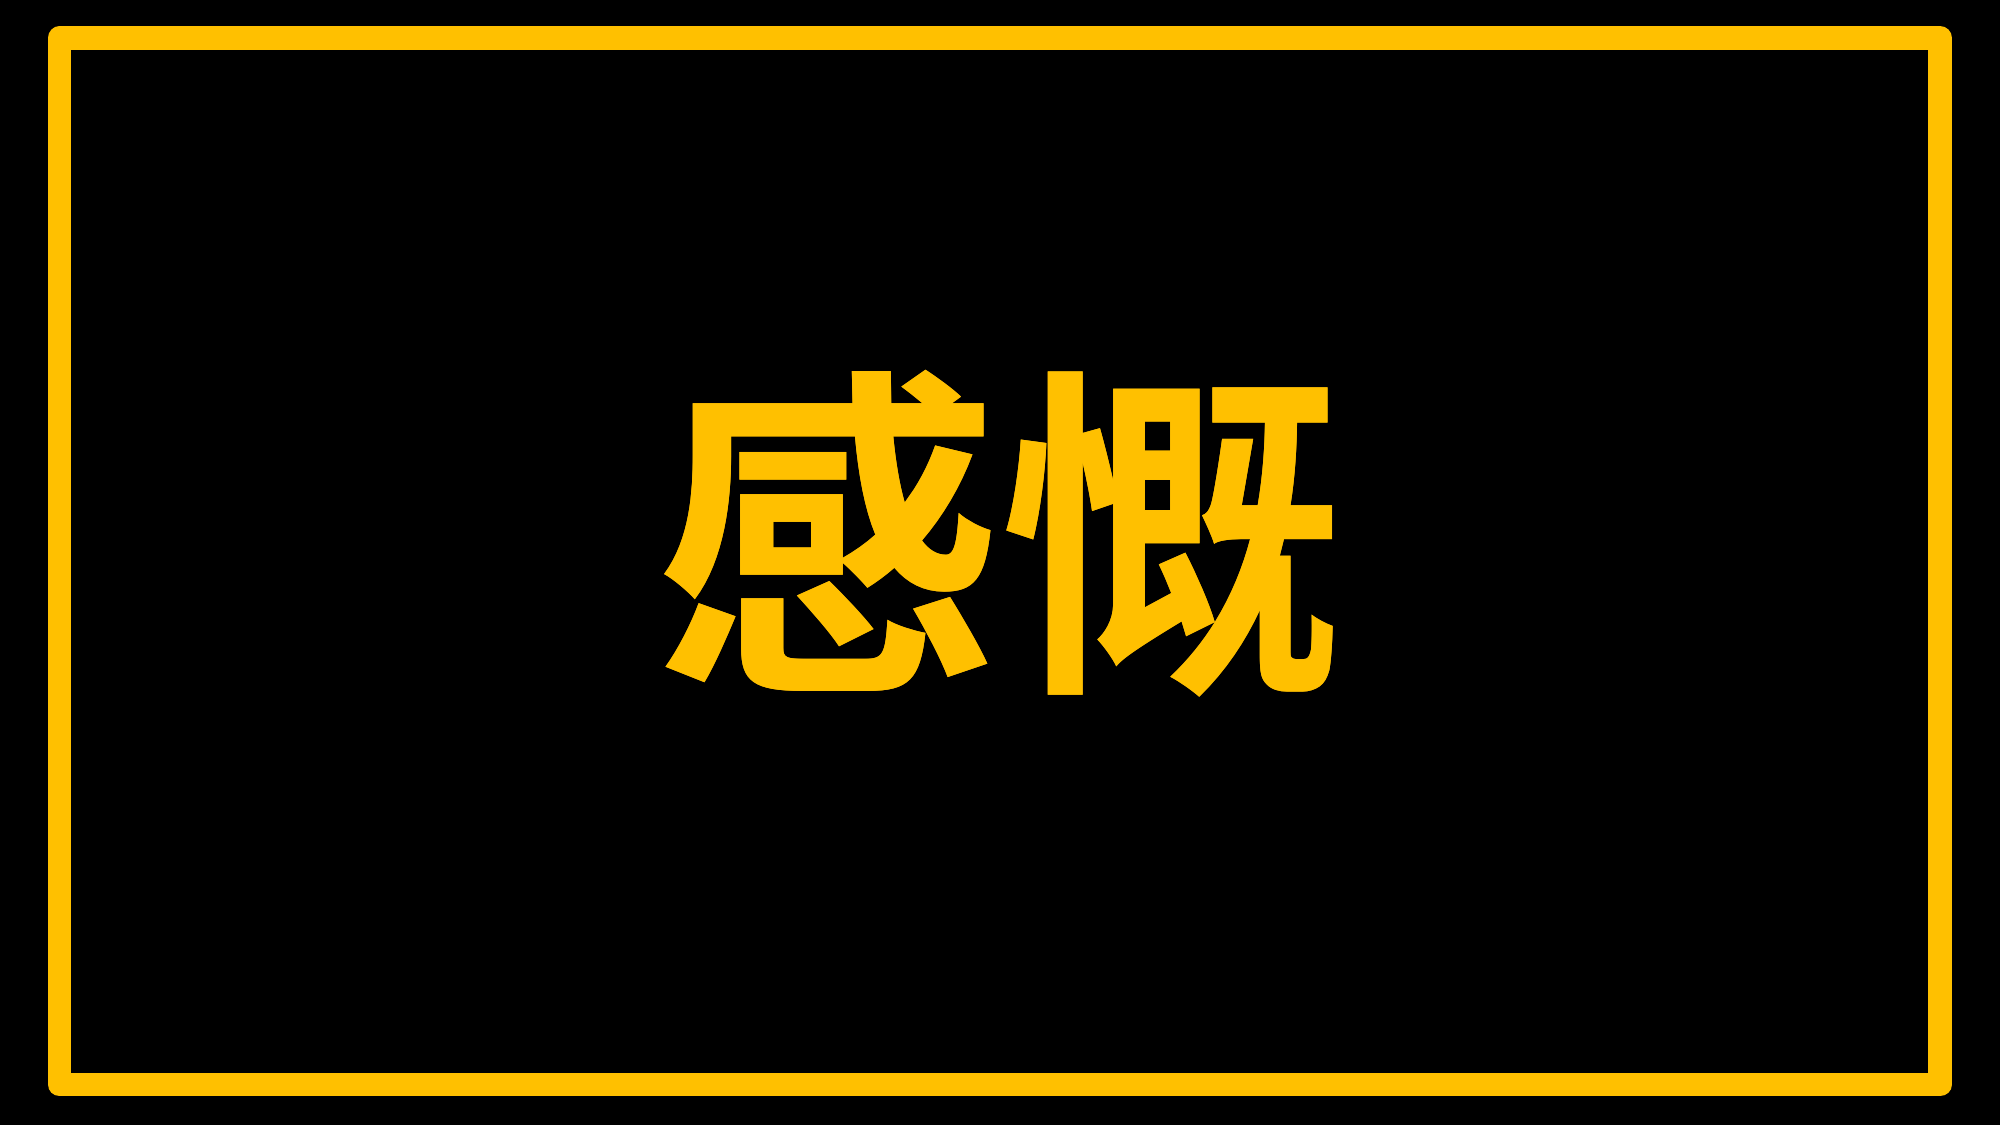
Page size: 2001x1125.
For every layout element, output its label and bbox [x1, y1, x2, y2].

text_box [59, 37, 1941, 1086]
